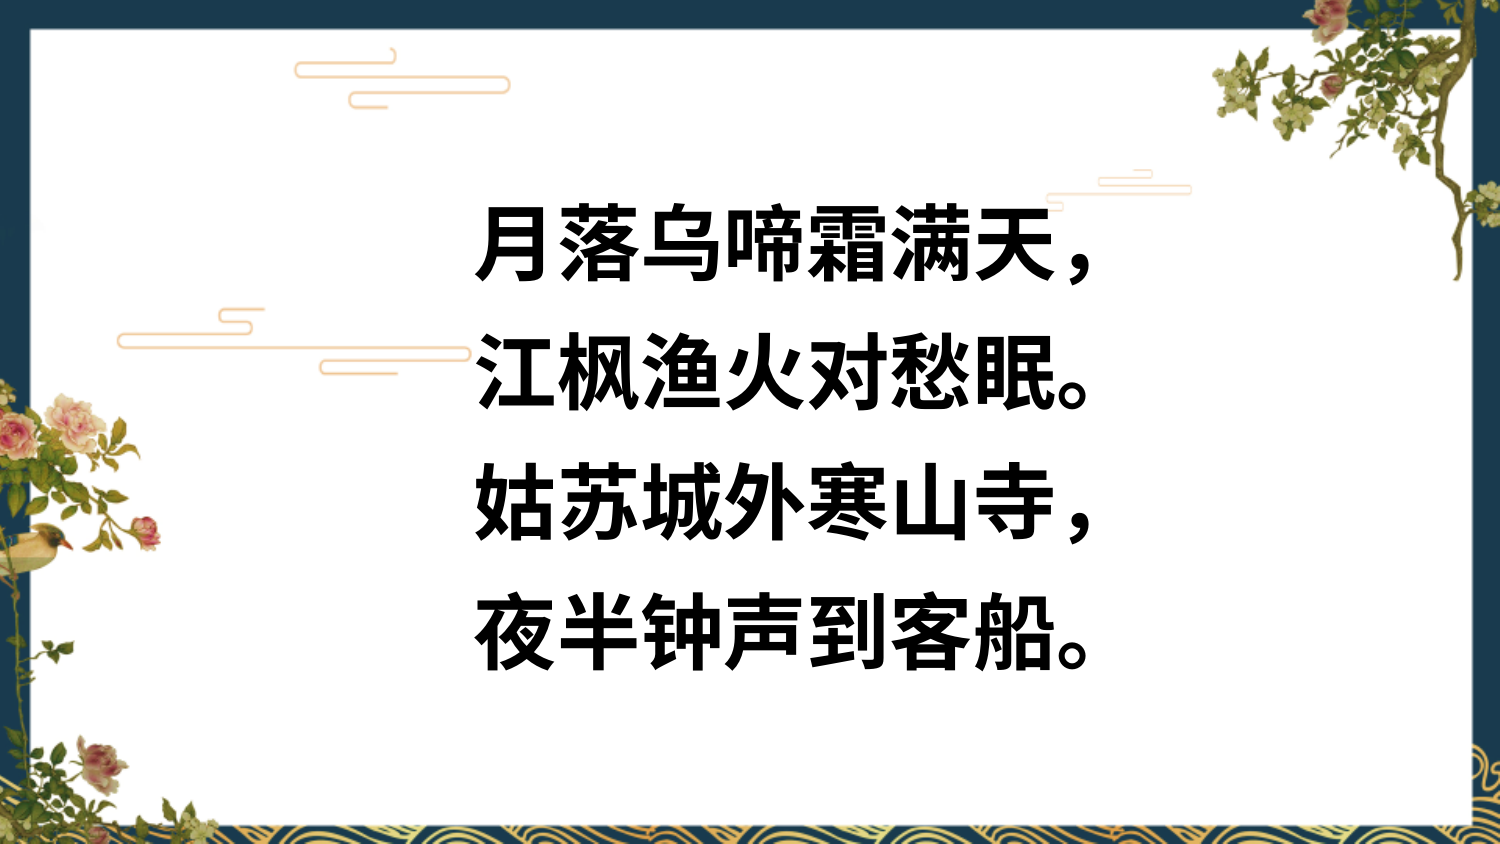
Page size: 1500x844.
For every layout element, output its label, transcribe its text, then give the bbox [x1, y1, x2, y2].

text_box 月落乌啼霜满天， 江枫渔火对愁眠。 姑苏城外寒山寺， 夜半钟声到客船。 [459, 153, 1206, 688]
picture [0, 0, 1500, 844]
